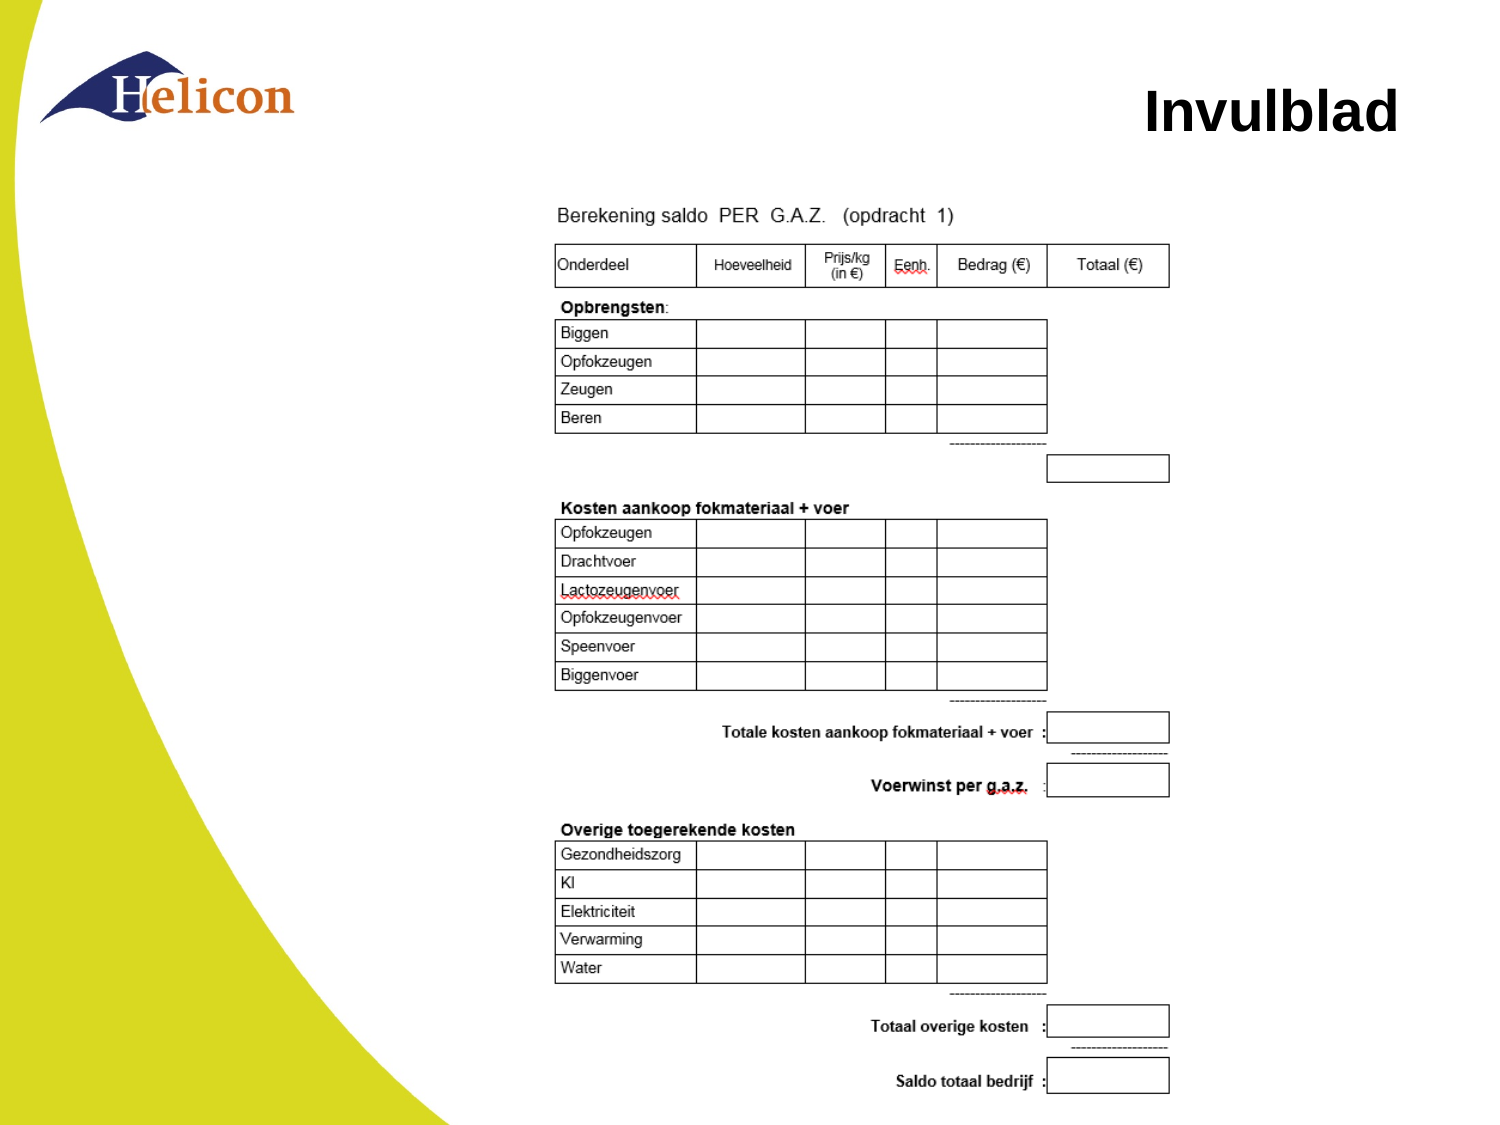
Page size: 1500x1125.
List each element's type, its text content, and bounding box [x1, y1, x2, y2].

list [544, 195, 1195, 1106]
title Invulblad [324, 54, 1415, 161]
picture [0, 0, 1500, 1125]
